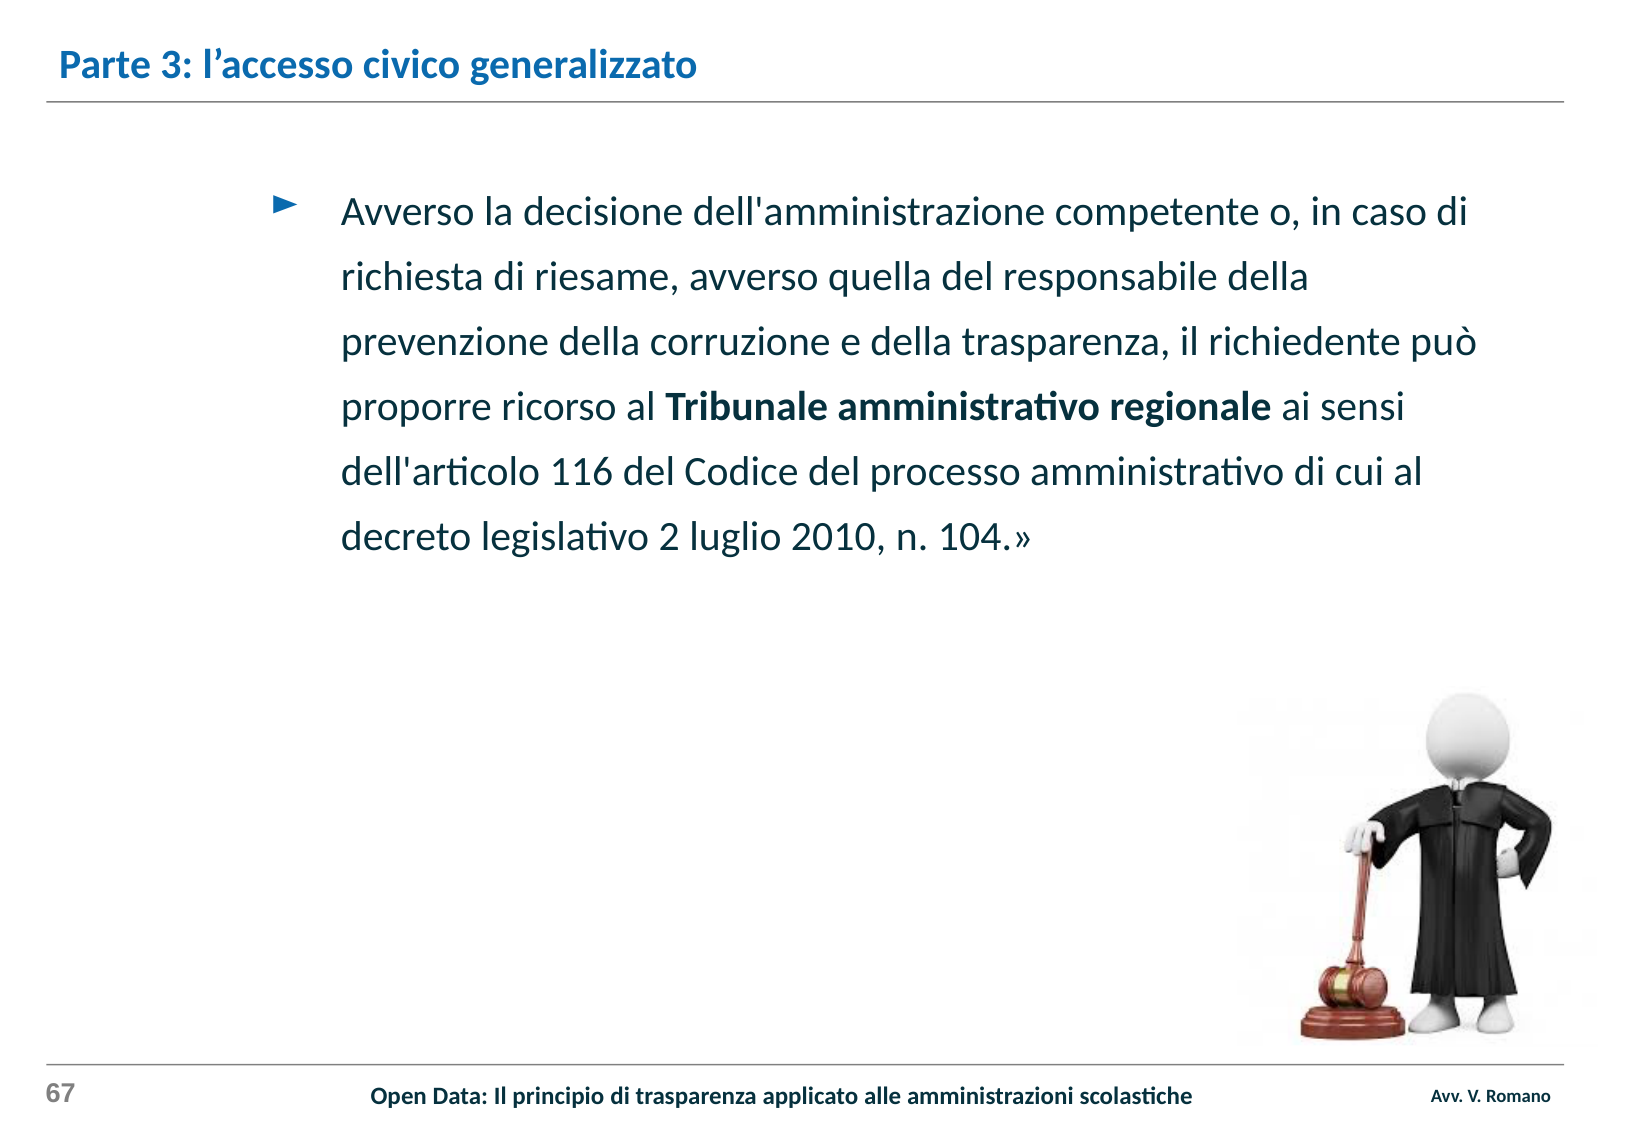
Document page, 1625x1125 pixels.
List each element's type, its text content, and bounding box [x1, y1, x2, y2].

picture [1237, 686, 1599, 1048]
text_box Parte 3: l’accesso civico generalizzato [44, 29, 1250, 145]
text_box Avverso la decisione dell'amministrazione competente o, in caso di richiesta di riesame, avverso quella del responsabile della prevenzione della corruzione e della trasparenza, il richiedente può proporre ricorso al Tribunale amministrativo regionale ai sensi dell'articolo 116 del Codice del processo amministrativo di cui al decreto legislativo 2 luglio 2010, n. 104.» [162, 161, 1498, 761]
